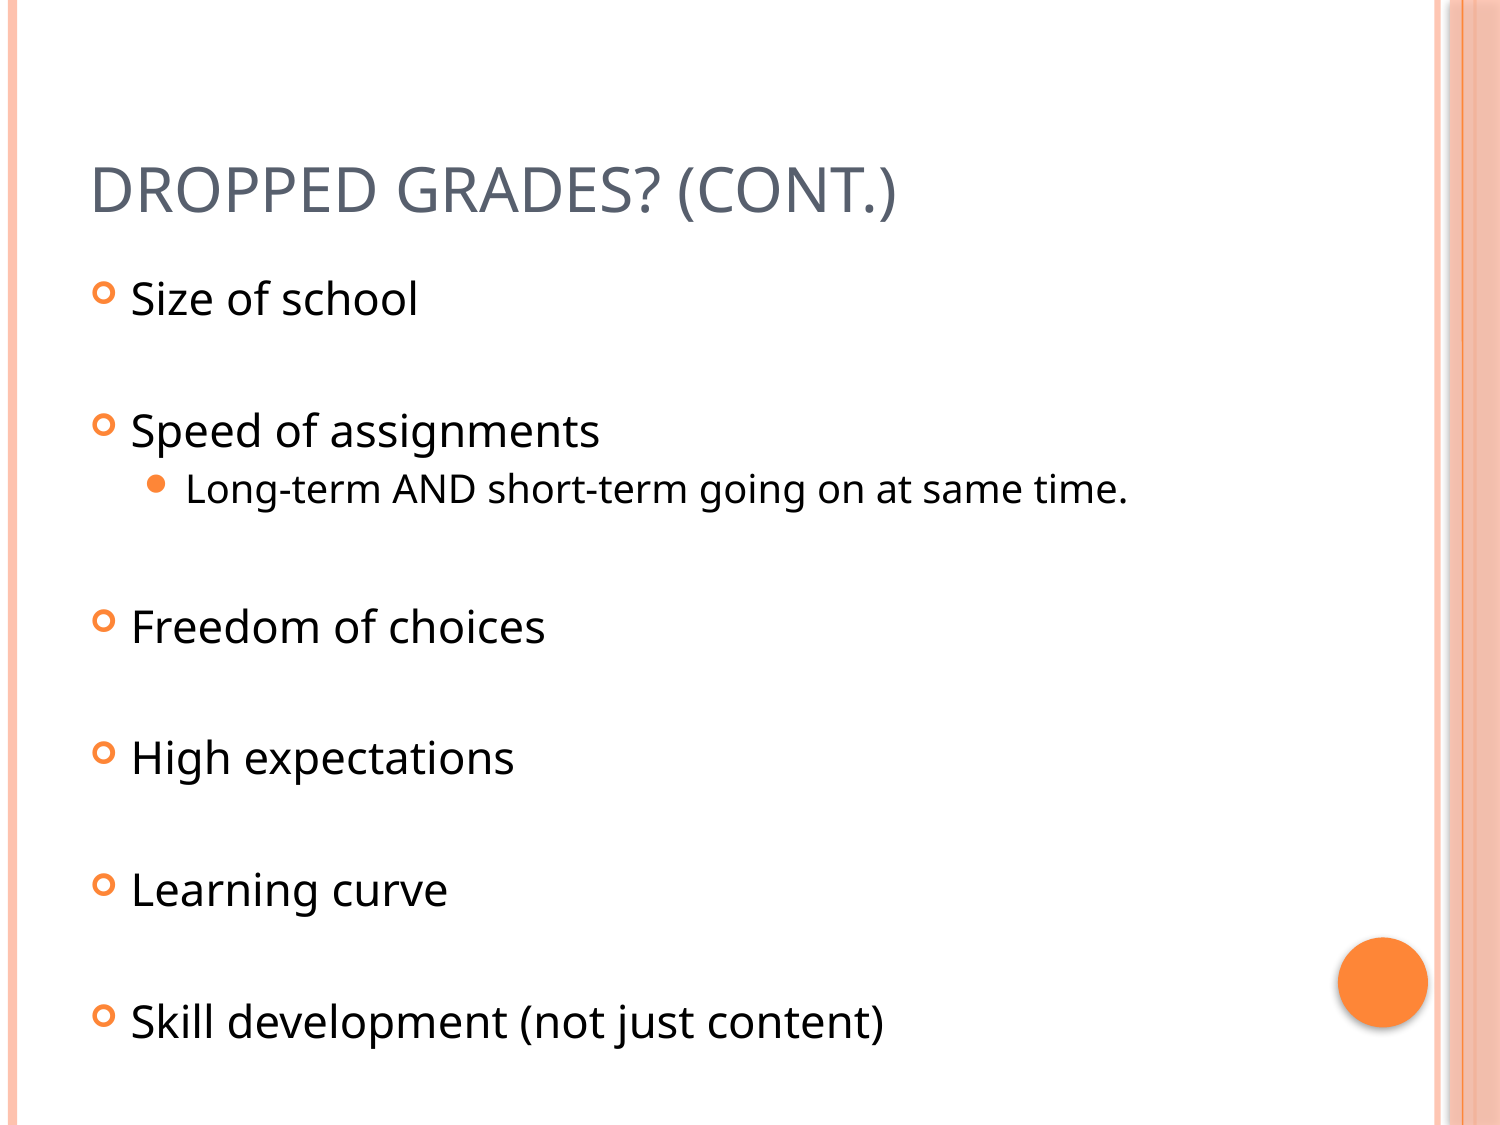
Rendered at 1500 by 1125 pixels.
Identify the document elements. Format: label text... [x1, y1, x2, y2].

title Dropped Grades? (cont.) [75, 45, 1300, 233]
list Size of school Speed of assignments Long-term AND short-term going on at same time. Freedom of choices High expectations Learning curve Skill development (not just content) [75, 262, 1300, 1062]
